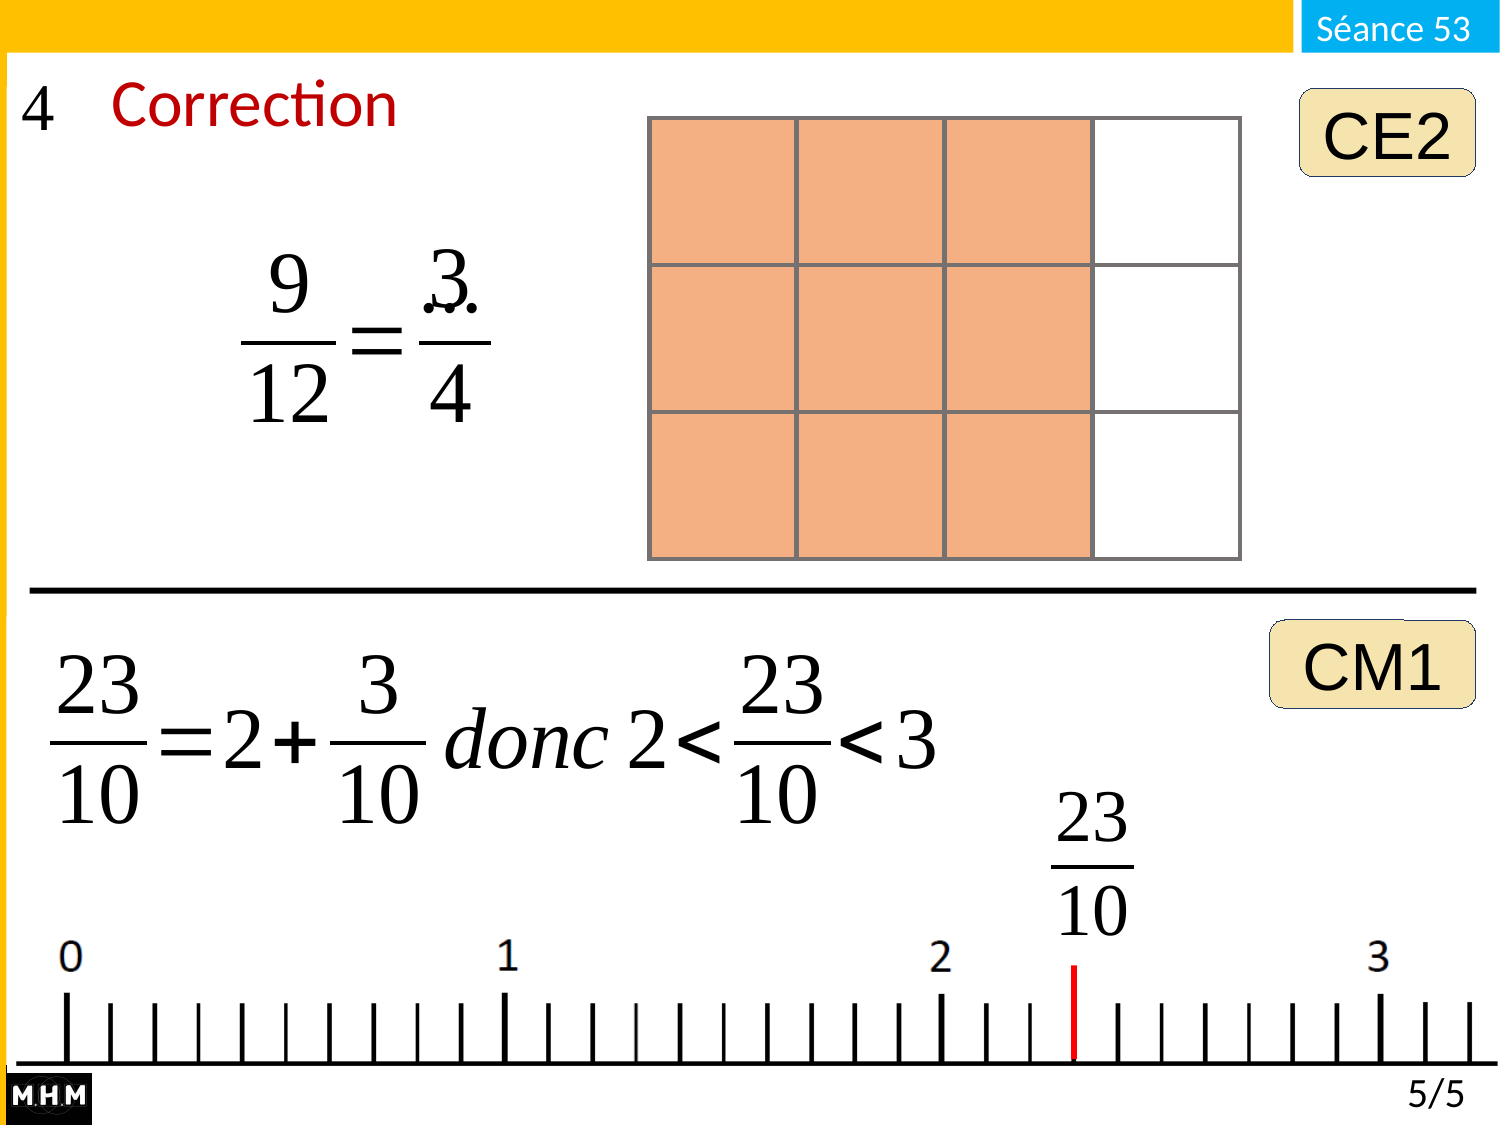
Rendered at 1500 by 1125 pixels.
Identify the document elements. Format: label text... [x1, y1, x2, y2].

text_box Correction [96, 60, 478, 149]
text_box CE2 [1299, 88, 1476, 177]
text_box CM1 [1269, 619, 1476, 709]
list 5/5 [1373, 1082, 1500, 1125]
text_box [649, 117, 1241, 560]
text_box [1045, 776, 1138, 1060]
picture [6, 915, 1500, 1125]
